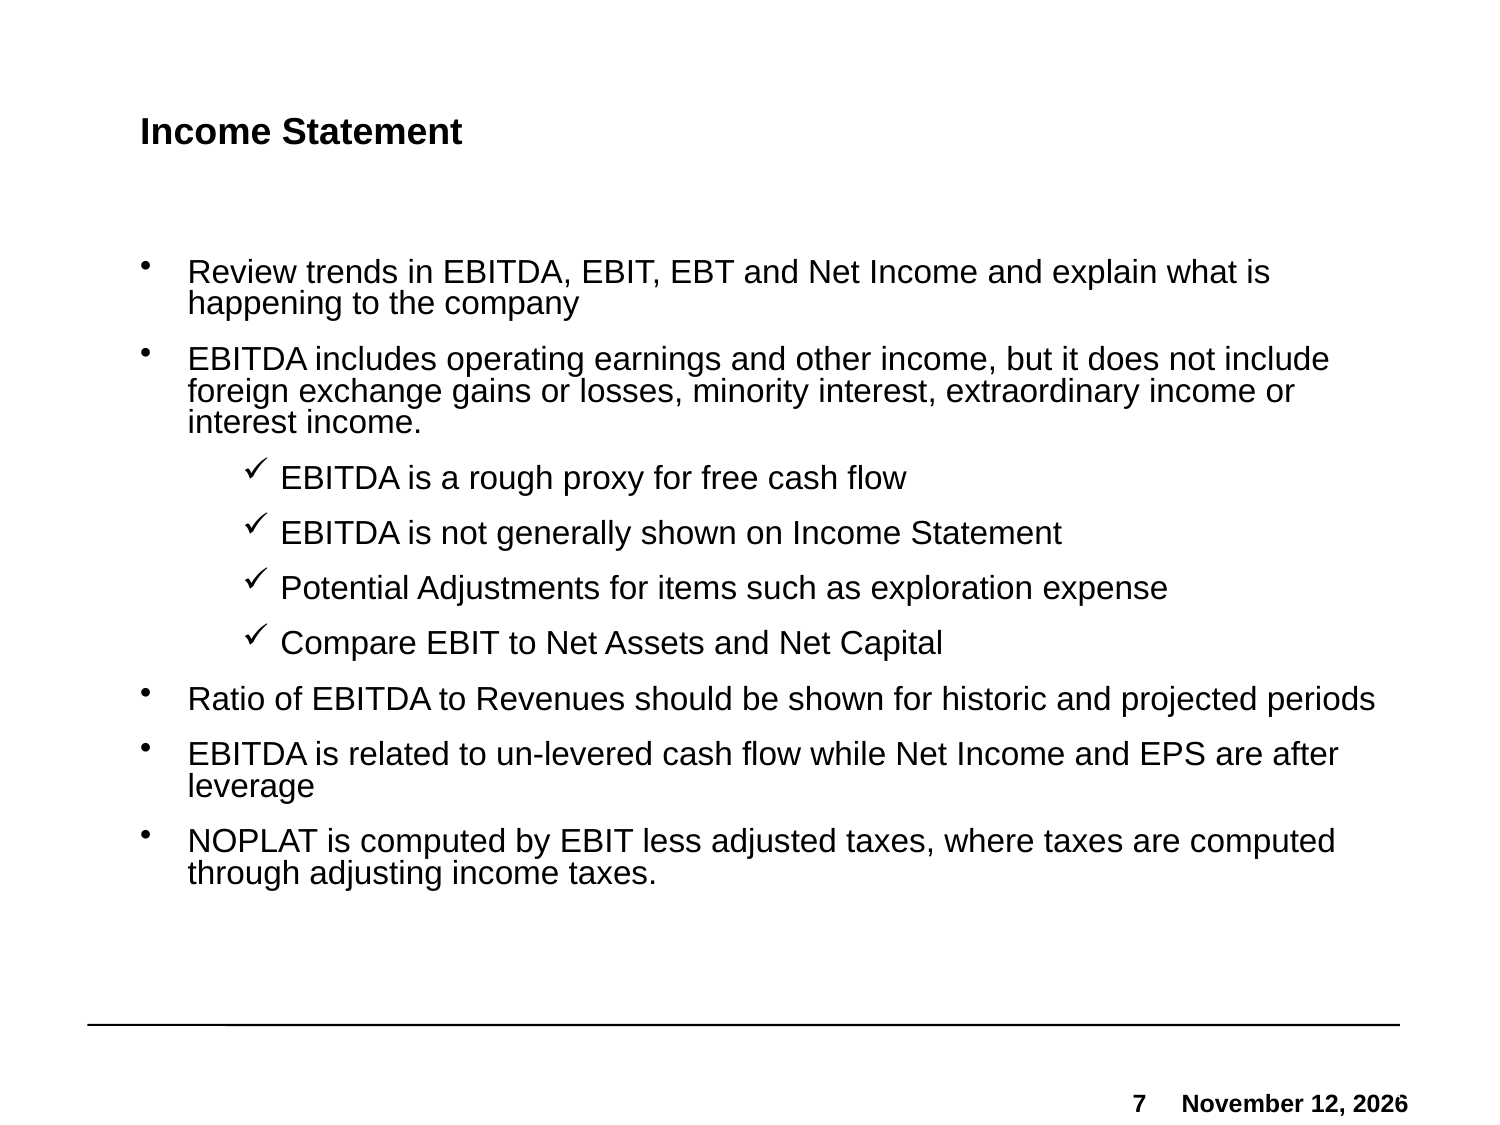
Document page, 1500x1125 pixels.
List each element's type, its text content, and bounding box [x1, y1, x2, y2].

list Review trends in EBITDA, EBIT, EBT and Net Income and explain what is happening to the company EBITDA includes operating earnings and other income, but it does not include foreign exchange gains or losses, minority interest, extraordinary income or interest income. EBITDA is a rough proxy for free cash flow EBITDA is not generally shown on Income Statement Potential Adjustments for items such as exploration expense Compare EBIT to Net Assets and Net Capital Ratio of EBITDA to Revenues should be shown for historic and projected periods EBITDA is related to un-levered cash flow while Net Income and EPS are after leverage NOPLAT is computed by EBIT less adjusted taxes, where taxes are computed through adjusting income taxes. [124, 249, 1426, 1013]
title Income Statement [124, 99, 1401, 226]
